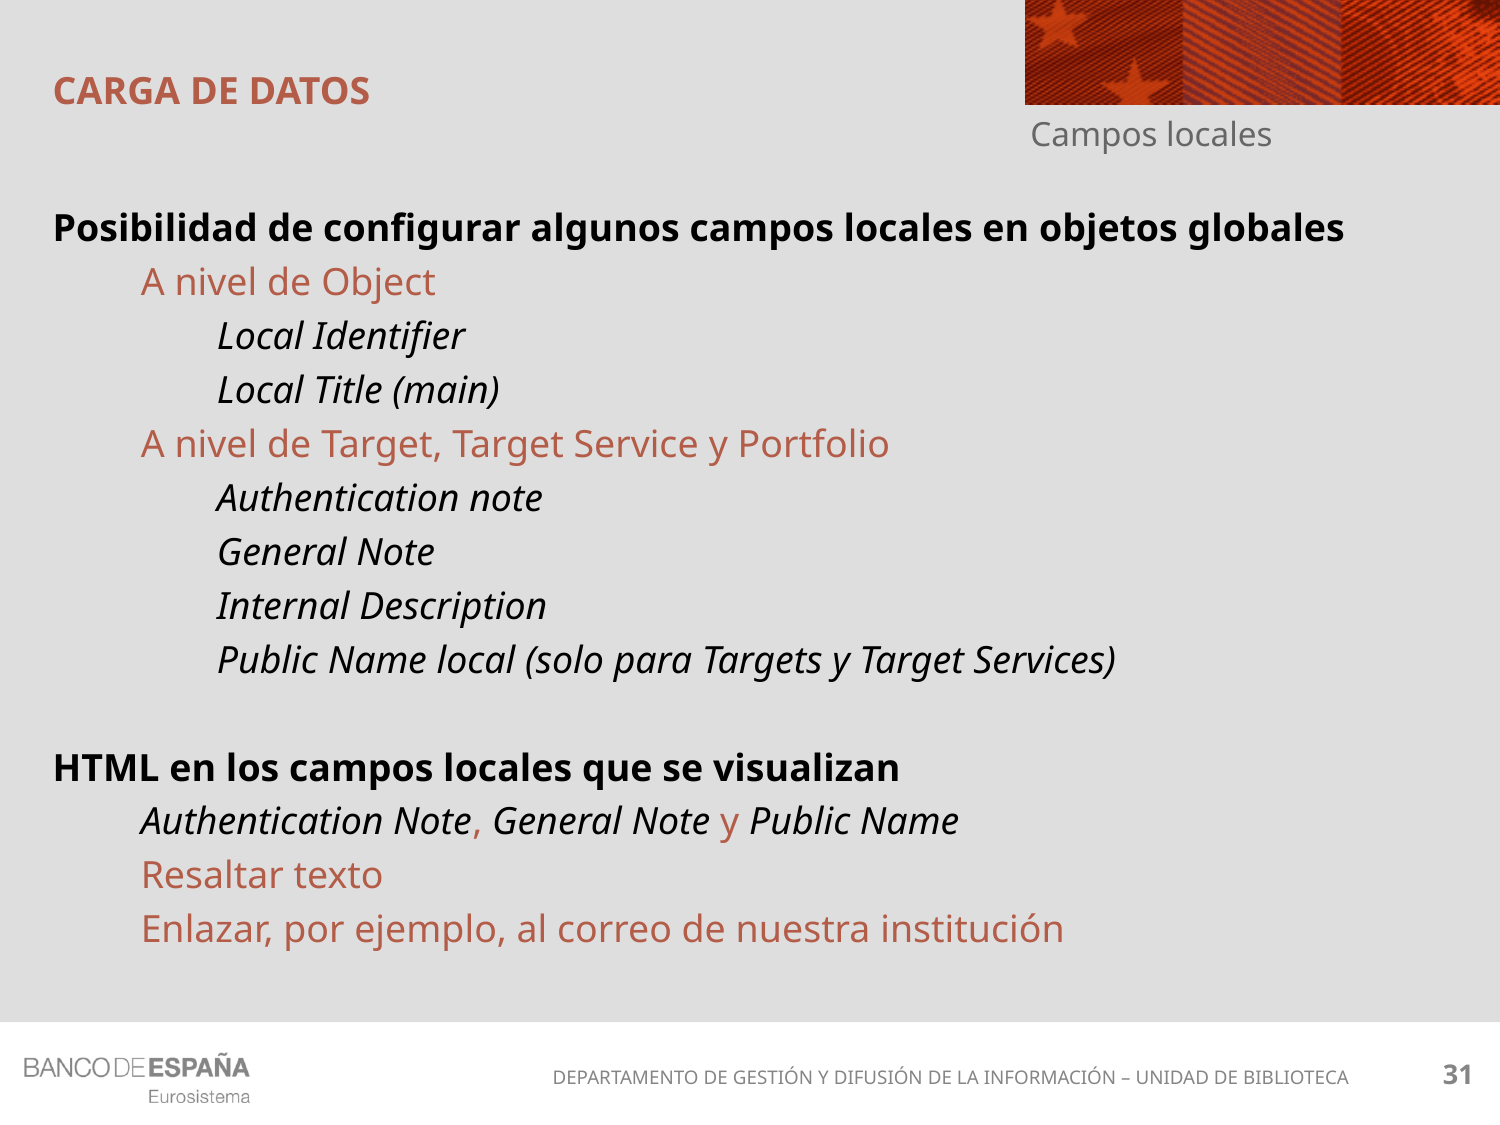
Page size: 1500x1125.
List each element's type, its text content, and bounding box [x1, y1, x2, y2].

list Campos locales [1030, 108, 1500, 164]
picture [1025, 0, 1500, 105]
slide_number 31 [1415, 1050, 1474, 1098]
picture [24, 1052, 250, 1103]
list Posibilidad de configurar algunos campos locales en objetos globales A nivel de Object Local Identifier Local Title (main) A nivel de Target, Target Service y Portfolio Authentication note General Note Internal Description Public Name local (solo para Targets y Target Services) HTML en los campos locales que se visualizan Authentication Note, General Note y Public Name Resaltar texto Enlazar, por ejemplo, al correo de nuestra institución [37, 196, 1445, 1012]
title CARGA DE DATOS [37, 18, 1011, 162]
